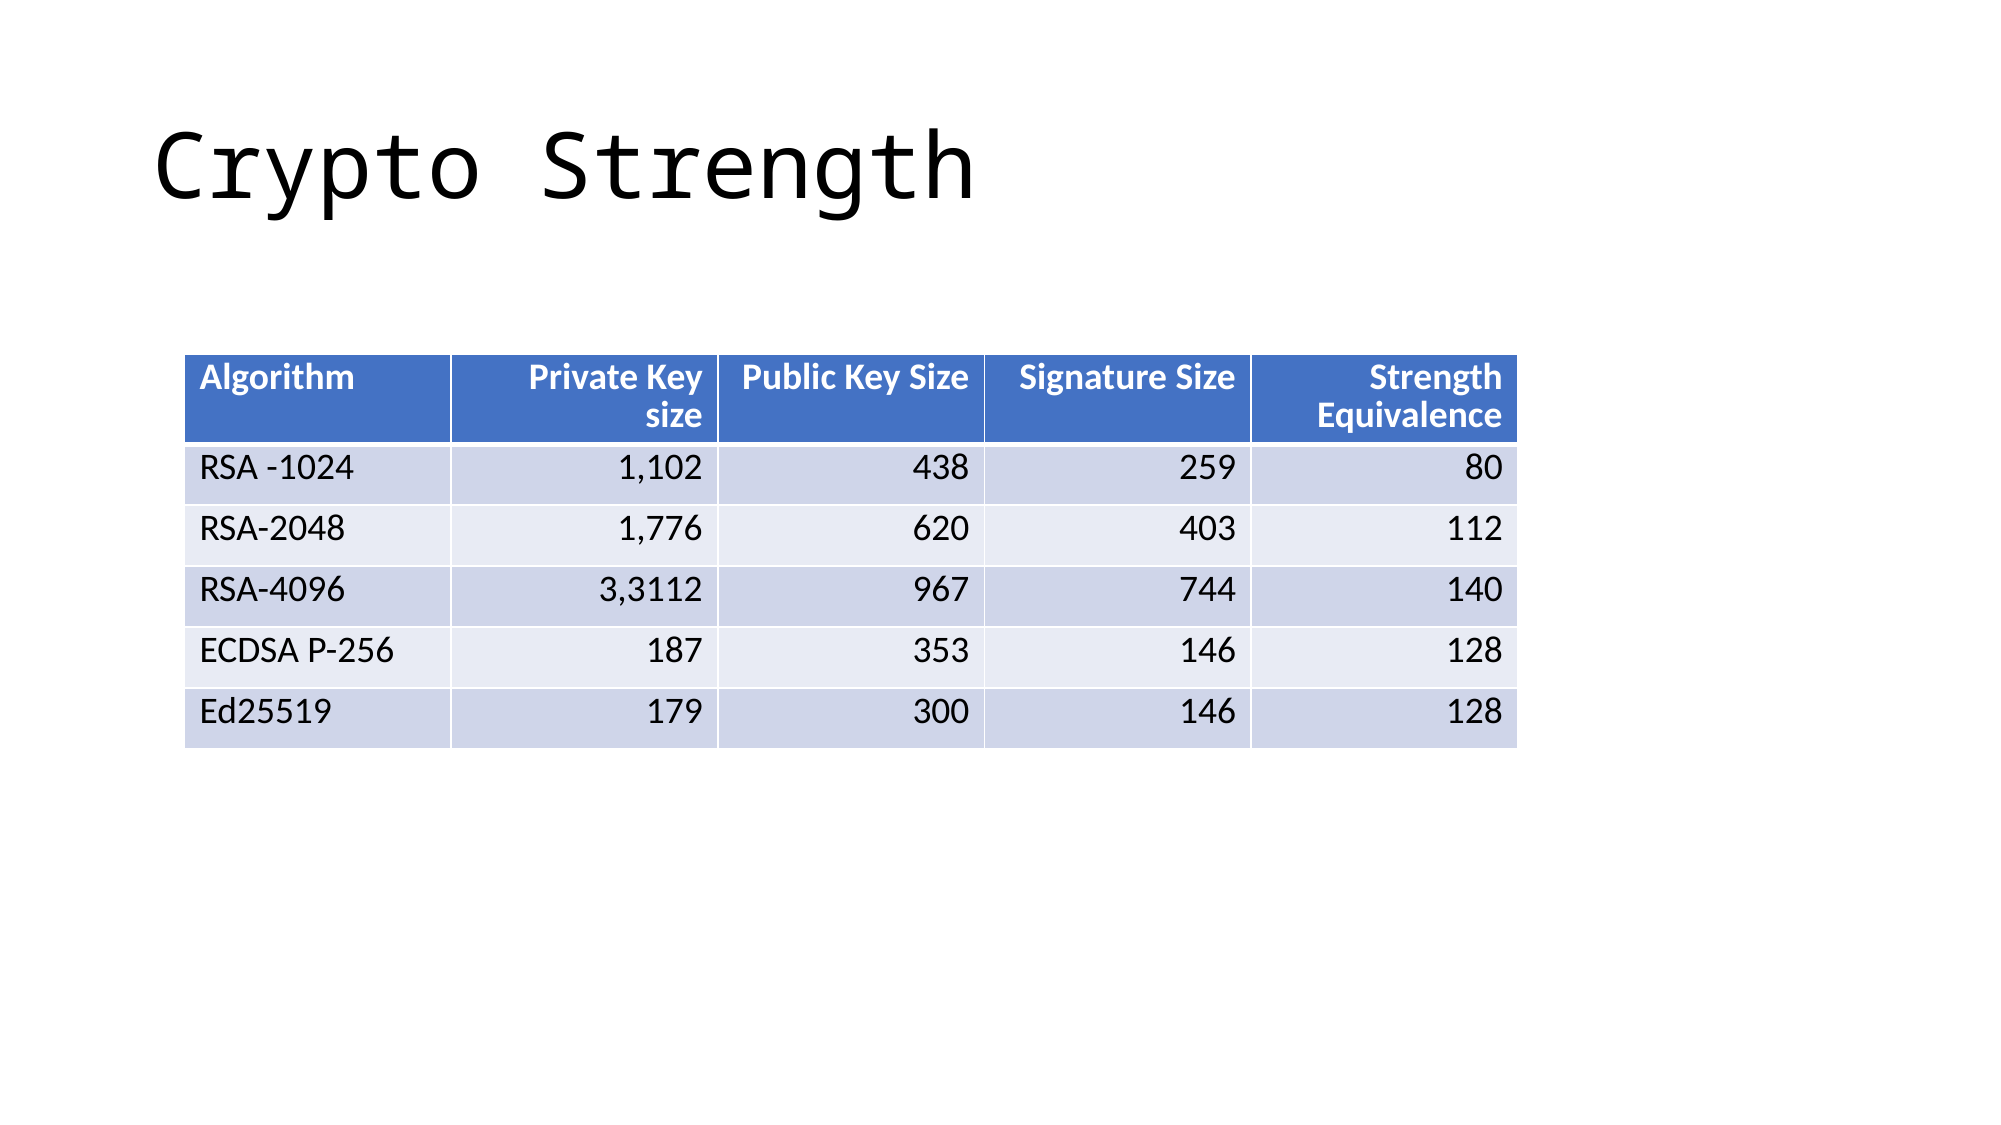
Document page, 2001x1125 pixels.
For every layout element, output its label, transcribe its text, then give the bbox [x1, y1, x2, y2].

table_cell 146 [985, 689, 1250, 748]
table_cell 438 [719, 447, 984, 504]
table_cell 3,3112 [452, 567, 717, 626]
table_cell Ed25519 [185, 689, 450, 748]
table_cell 187 [452, 628, 717, 687]
table_header Algorithm [185, 355, 450, 442]
table_cell 300 [719, 689, 984, 748]
table_cell RSA -1024 [185, 447, 450, 504]
table_cell 259 [985, 447, 1250, 504]
table_header Signature Size [985, 355, 1250, 442]
table_cell RSA-4096 [185, 567, 450, 626]
table_cell 1,102 [452, 447, 717, 504]
table_header Private Key size [452, 355, 717, 442]
table_cell 128 [1252, 628, 1517, 687]
table_cell 146 [985, 628, 1250, 687]
title Crypto Strength [137, 59, 1863, 278]
table_cell 403 [985, 506, 1250, 565]
table_cell 744 [985, 567, 1250, 626]
table_cell ECDSA P-256 [185, 628, 450, 687]
table_cell 112 [1252, 506, 1517, 565]
table_header Strength Equivalence [1252, 355, 1517, 442]
table_cell 128 [1252, 689, 1517, 748]
table_cell 80 [1252, 447, 1517, 504]
table_cell RSA-2048 [185, 506, 450, 565]
table_cell 140 [1252, 567, 1517, 626]
table_cell 967 [719, 567, 984, 626]
table_header Public Key Size [719, 355, 984, 442]
table_cell 353 [719, 628, 984, 687]
table_cell 1,776 [452, 506, 717, 565]
table_cell 620 [719, 506, 984, 565]
table_cell 179 [452, 689, 717, 748]
